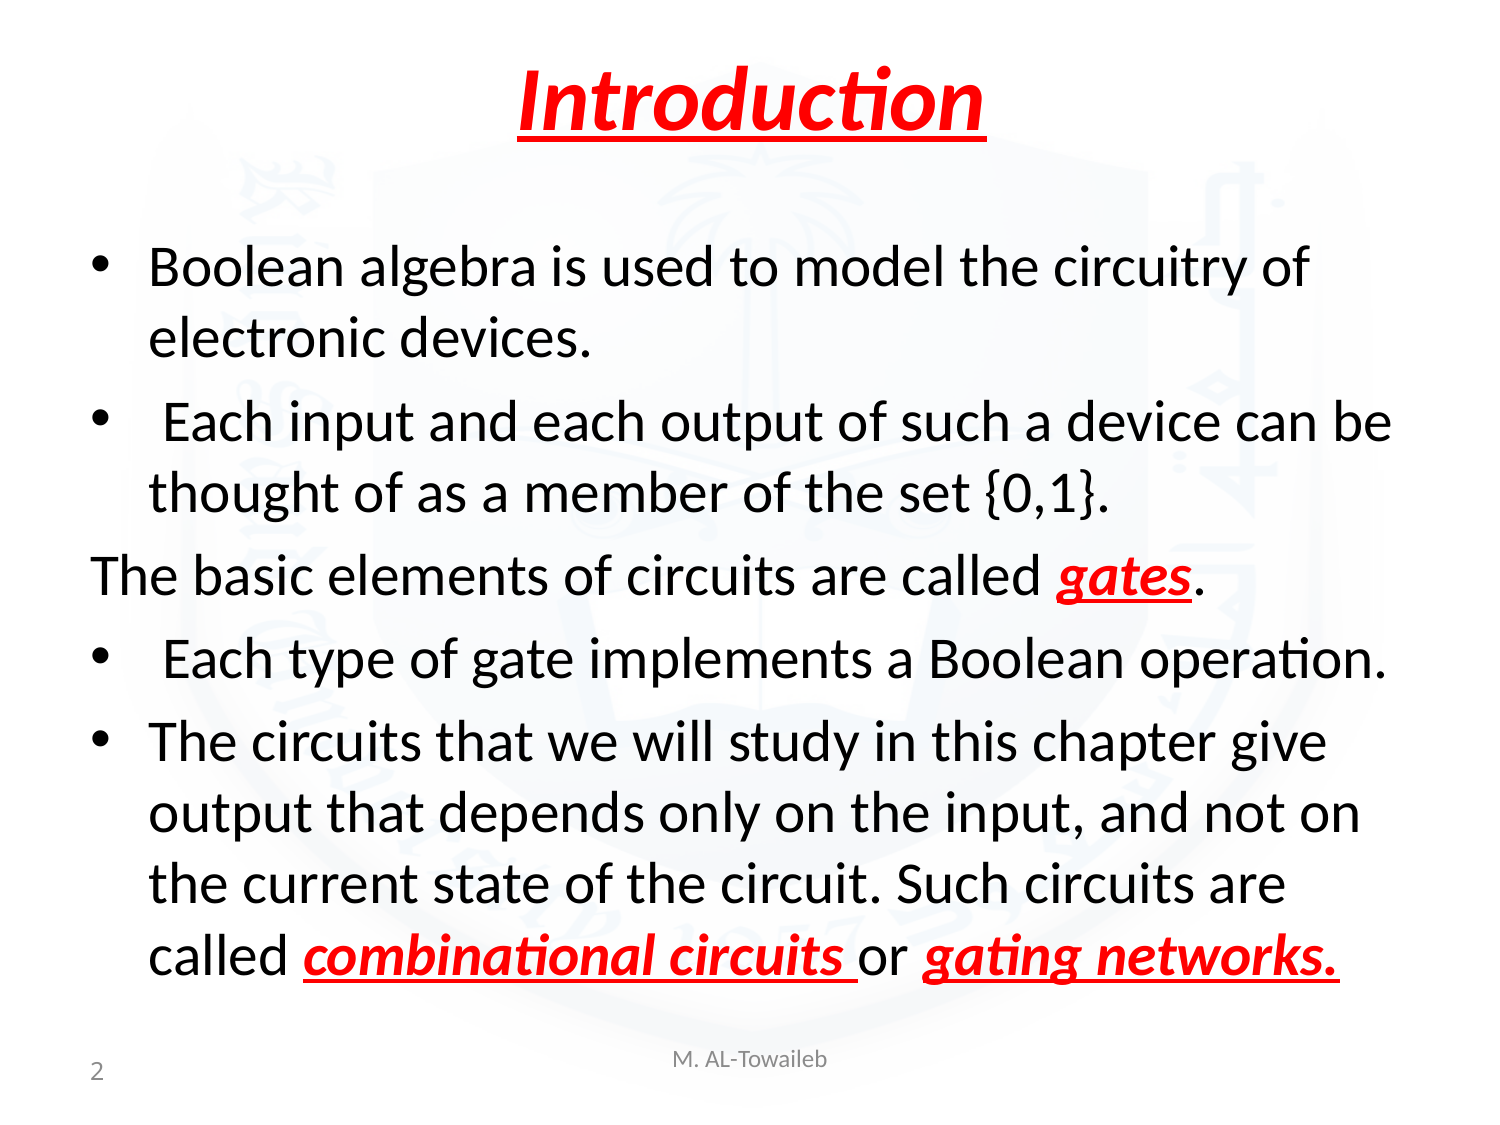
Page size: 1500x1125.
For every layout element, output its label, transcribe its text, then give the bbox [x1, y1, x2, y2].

title Introduction [76, 0, 1427, 188]
footer M. AL-Towaileb [512, 1042, 988, 1103]
list Boolean algebra is used to model the circuitry of electronic devices. Each input and each output of such a device can be thought of as a member of the set {0,1}. The basic elements of circuits are called gates. Each type of gate implements a Boolean operation. The circuits that we will study in this chapter give output that depends only on the input, and not on the current state of the circuit. Such circuits are called combinational circuits or gating networks. [75, 219, 1425, 1005]
slide_number 2 [75, 1042, 425, 1103]
